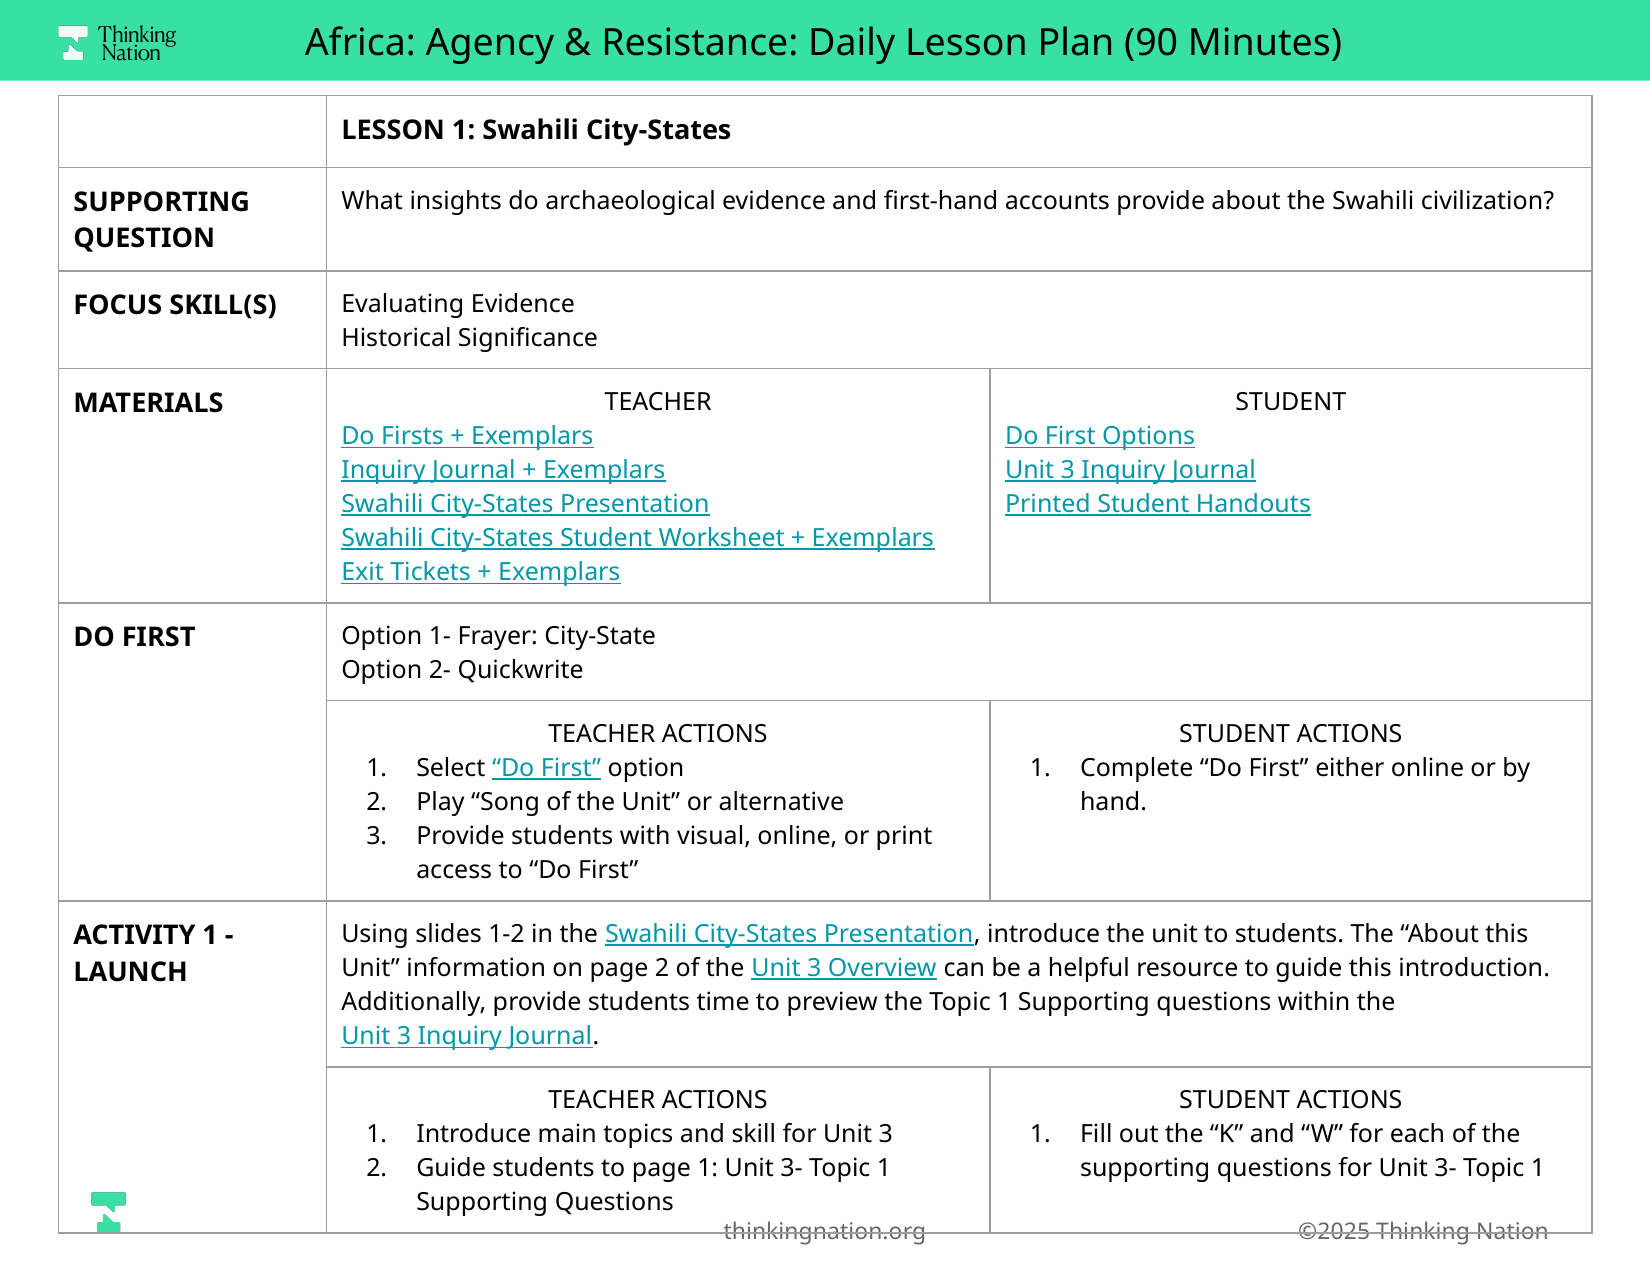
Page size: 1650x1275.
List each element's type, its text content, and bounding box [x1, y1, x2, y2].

table_cell TEACHER Do Firsts + Exemplars Inquiry Journal + Exemplars Swahili City-States Presentation Swahili City-States Student Worksheet + Exemplars Exit Tickets + Exemplars [327, 369, 989, 602]
table_cell TEACHER ACTIONS Introduce main topics and skill for Unit 3 Guide students to page 1: Unit 3- Topic 1 Supporting Questions [327, 1068, 989, 1232]
table_cell What insights do archaeological evidence and first-hand accounts provide about the Swahili civilization? [327, 168, 1591, 270]
table_cell FOCUS SKILL(S) [59, 272, 326, 368]
table_cell STUDENT ACTIONS Complete “Do First” either online or by hand. [991, 701, 1591, 900]
table_cell DO FIRST [59, 604, 326, 900]
table_cell SUPPORTING QUESTION [59, 168, 326, 270]
picture [45, 14, 180, 85]
table_cell STUDENT ACTIONS Fill out the “K” and “W” for each of the supporting questions for Unit 3- Topic 1 [991, 1068, 1591, 1232]
table_cell ACTIVITY 1 - LAUNCH [59, 902, 326, 1232]
table_header LESSON 1: Swahili City-States [327, 96, 1591, 167]
table_cell Option 1- Frayer: City-State Option 2- Quickwrite [327, 604, 1591, 700]
text_box Africa: Agency & Resistance: Daily Lesson Plan (90 Minutes) [0, 0, 1650, 81]
text_box ©2025 Thinking Nation [1174, 1234, 1566, 1240]
table_cell TEACHER ACTIONS Select “Do First” option Play “Song of the Unit” or alternative Provide students with visual, online, or print access to “Do First” [327, 701, 989, 900]
table_cell Using slides 1-2 in the Swahili City-States Presentation, introduce the unit to students. The “About this Unit” information on page 2 of the Unit 3 Overview can be a helpful resource to guide this introduction. Additionally, provide students time to preview the Topic 1 Supporting questions within the Unit 3 Inquiry Journal. [327, 902, 1591, 1066]
table_header [59, 96, 326, 167]
table_cell STUDENT Do First Options Unit 3 Inquiry Journal Printed Student Handouts [991, 369, 1591, 602]
text_box thinkingnation.org [629, 1234, 1021, 1240]
table_cell MATERIALS [59, 369, 326, 602]
table_cell Evaluating Evidence Historical Significance [327, 272, 1591, 368]
picture [80, 1184, 136, 1240]
